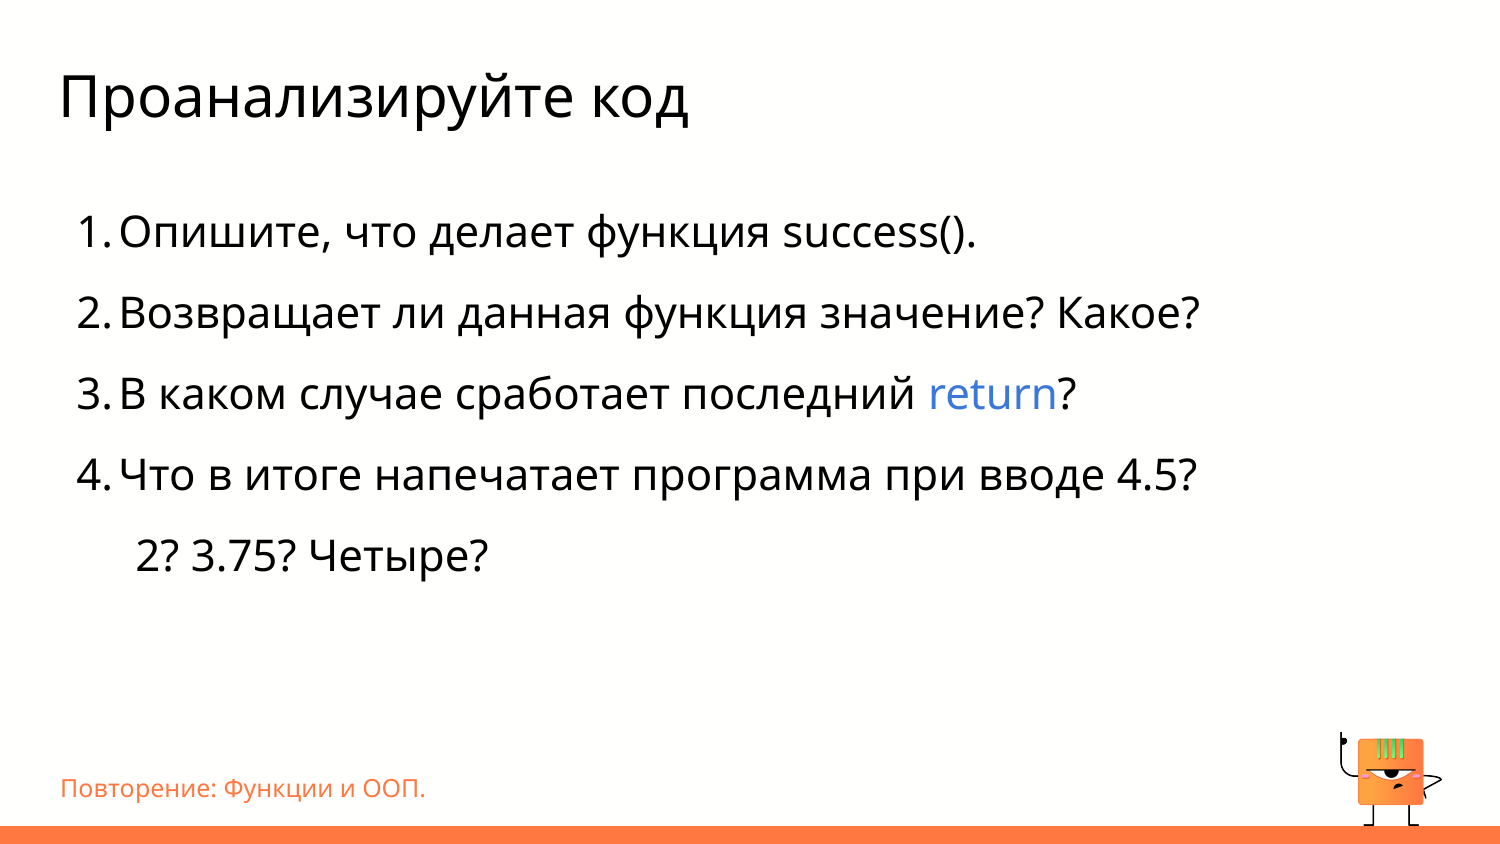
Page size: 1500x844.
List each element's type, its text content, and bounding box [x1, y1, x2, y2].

subtitle Повторение: Функции и ООП. [60, 767, 1233, 813]
text_box Опишите, что делает функция success(). Возвращает ли данная функция значение? Какое? В каком случае сработает последний return? Что в итоге напечатает программа при вводе 4.5? 2? 3.75? Четыре? [60, 195, 1375, 681]
picture [1339, 732, 1442, 826]
text_box Проанализируйте код [58, 58, 1441, 196]
